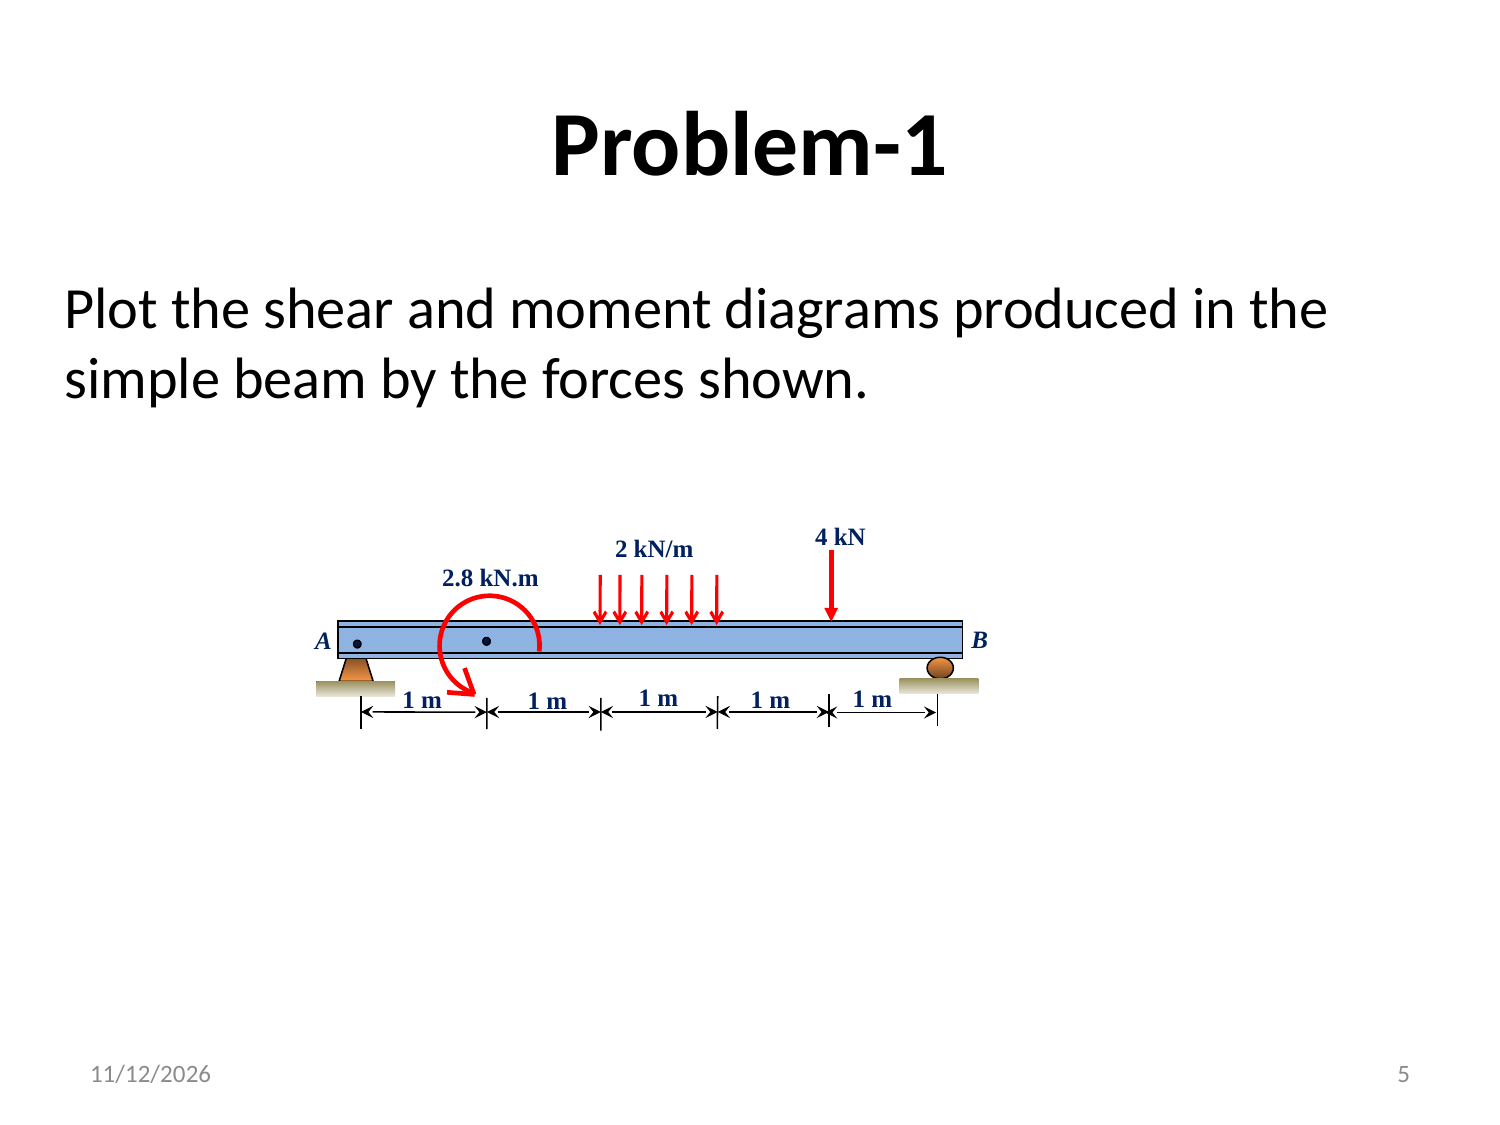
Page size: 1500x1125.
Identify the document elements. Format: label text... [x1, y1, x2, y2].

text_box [299, 512, 1018, 731]
slide_number 5 [1074, 1042, 1425, 1103]
text_box Plot the shear and moment diagrams produced in the simple beam by the forces shown. [50, 262, 1450, 418]
title Problem-1 [75, 45, 1425, 233]
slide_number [75, 1042, 425, 1103]
